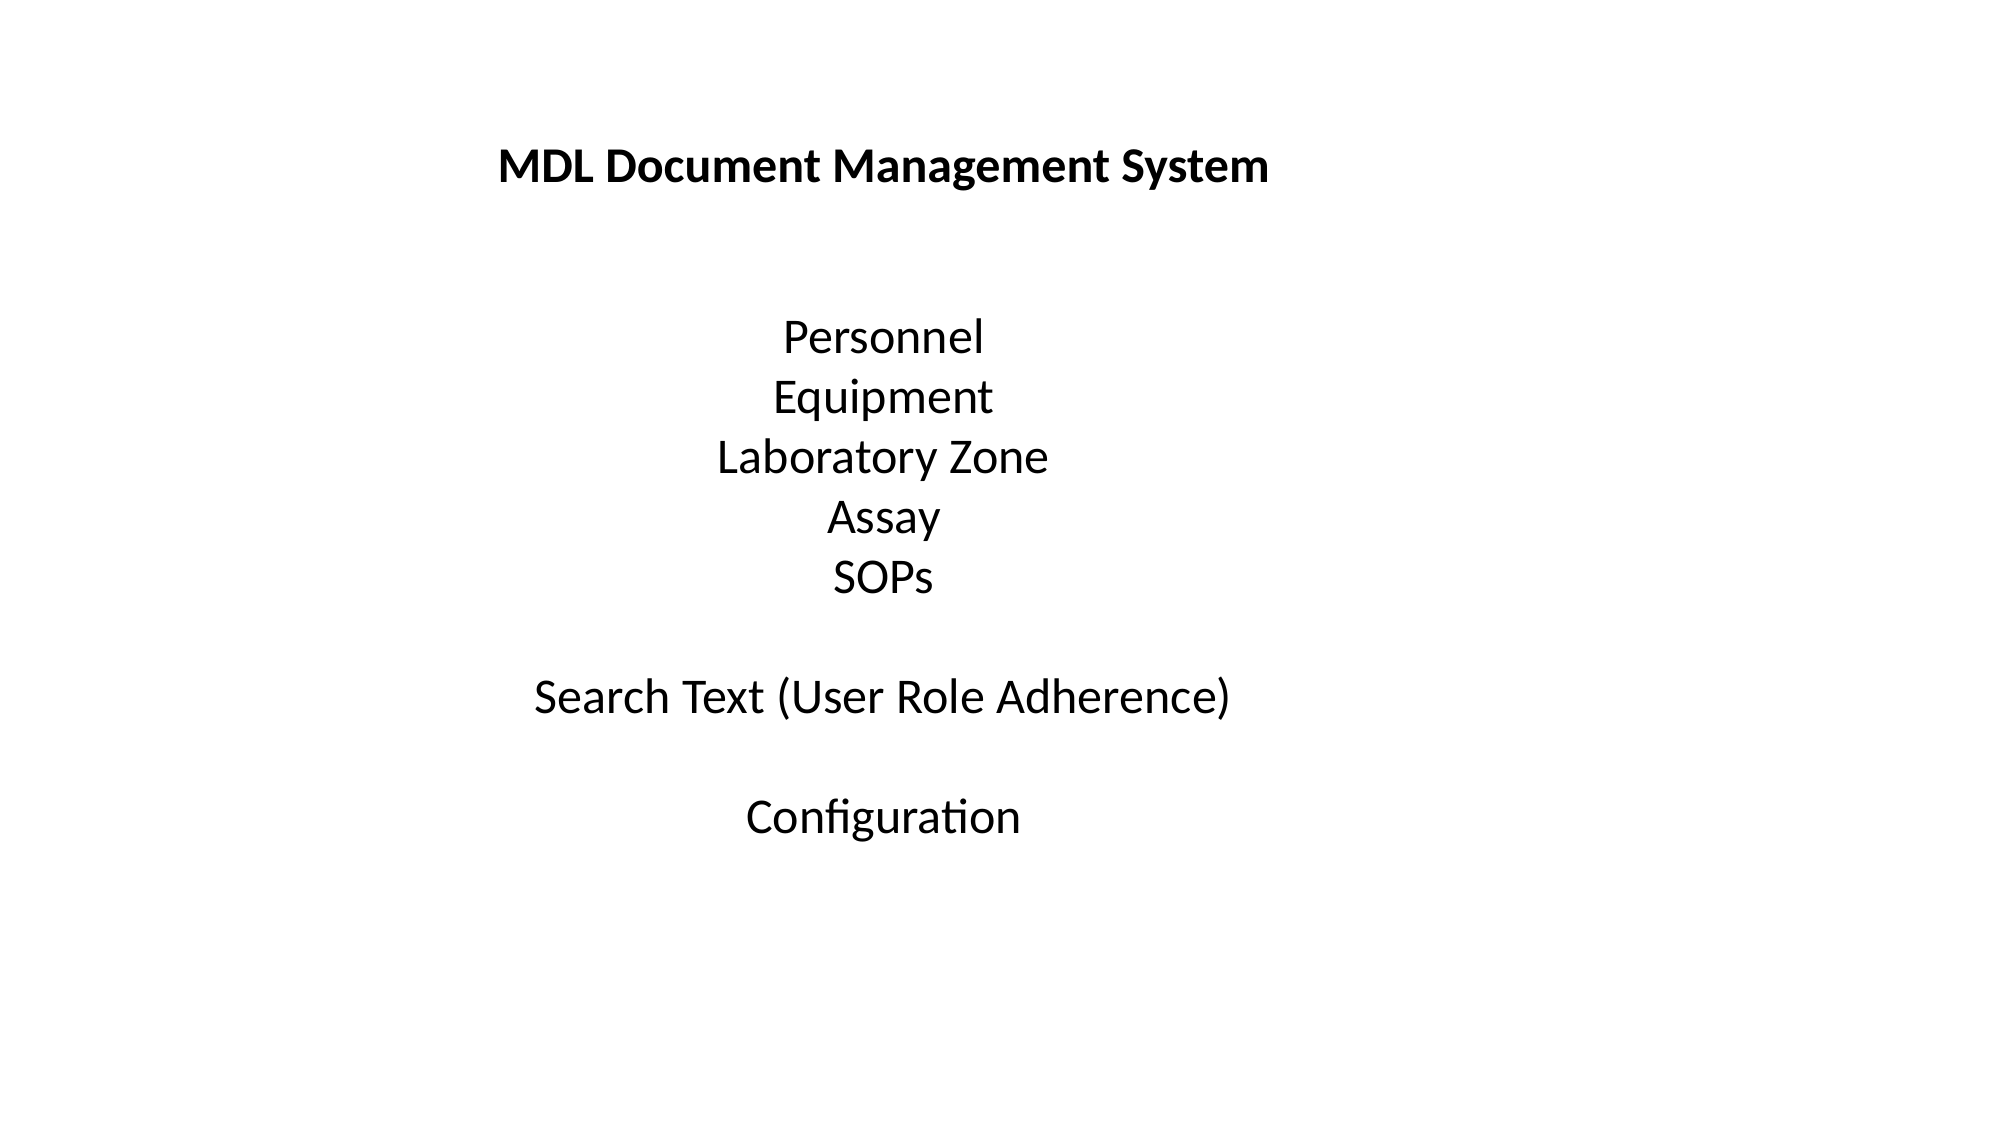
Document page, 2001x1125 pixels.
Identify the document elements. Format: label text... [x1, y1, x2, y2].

text_box Personnel Equipment Laboratory Zone Assay SOPs Search Text (User Role Adherence) Configuration [520, 296, 1248, 852]
text_box MDL Document Management System [482, 125, 1286, 201]
